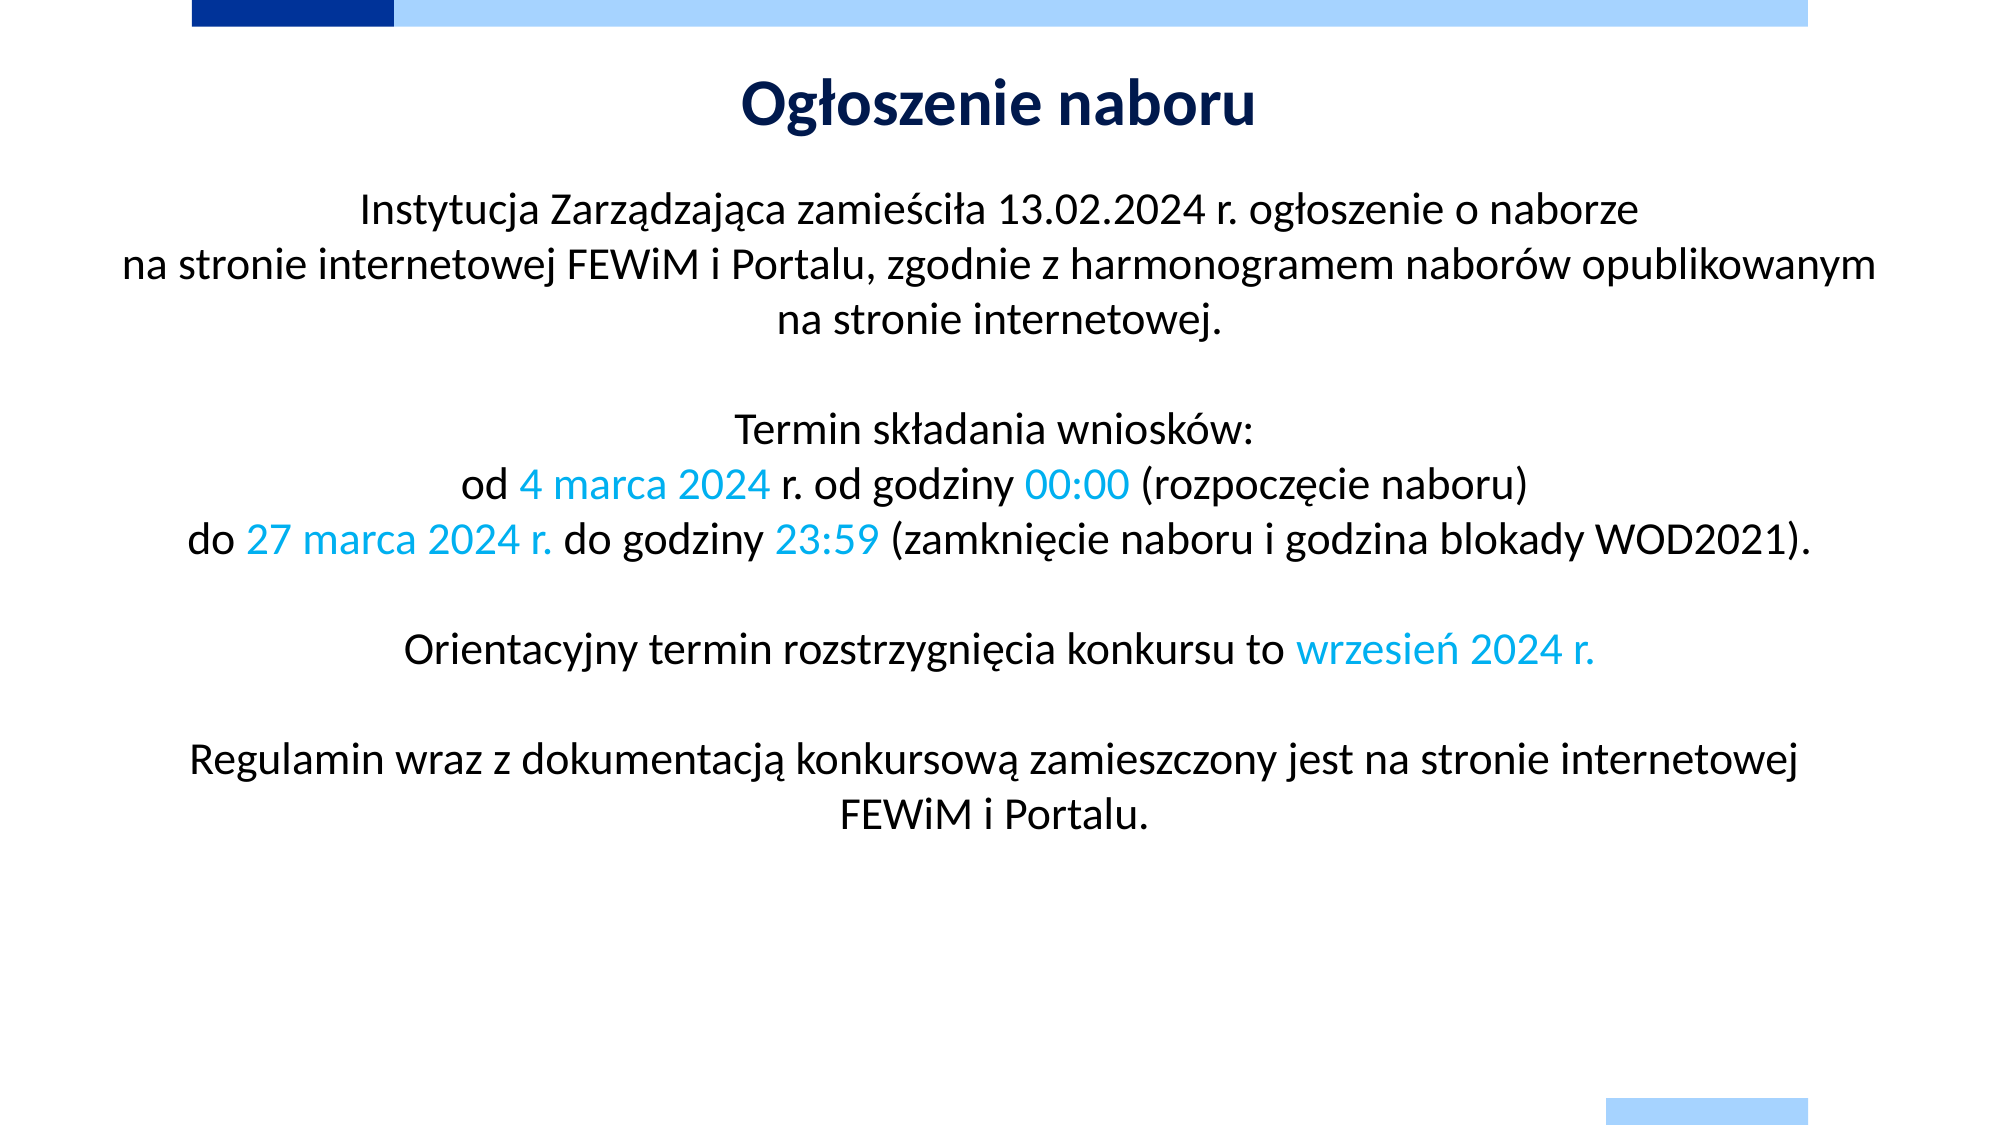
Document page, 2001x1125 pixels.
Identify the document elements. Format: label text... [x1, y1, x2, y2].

text_box Instytucja Zarządzająca zamieściła 13.02.2024 r. ogłoszenie o naborze na stronie internetowej FEWiM i Portalu, zgodnie z harmonogramem naborów opublikowanym na stronie internetowej. Termin składania wniosków: od 4 marca 2024 r. od godziny 00:00 (rozpoczęcie naboru) do 27 marca 2024 r. do godziny 23:59 (zamknięcie naboru i godzina blokady WOD2021). Orientacyjny termin rozstrzygnięcia konkursu to wrzesień 2024 r. Regulamin wraz z dokumentacją konkursową zamieszczony jest na stronie internetowej FEWiM i Portalu. [85, 171, 1915, 901]
text_box Ogłoszenie naboru [220, 51, 1780, 146]
